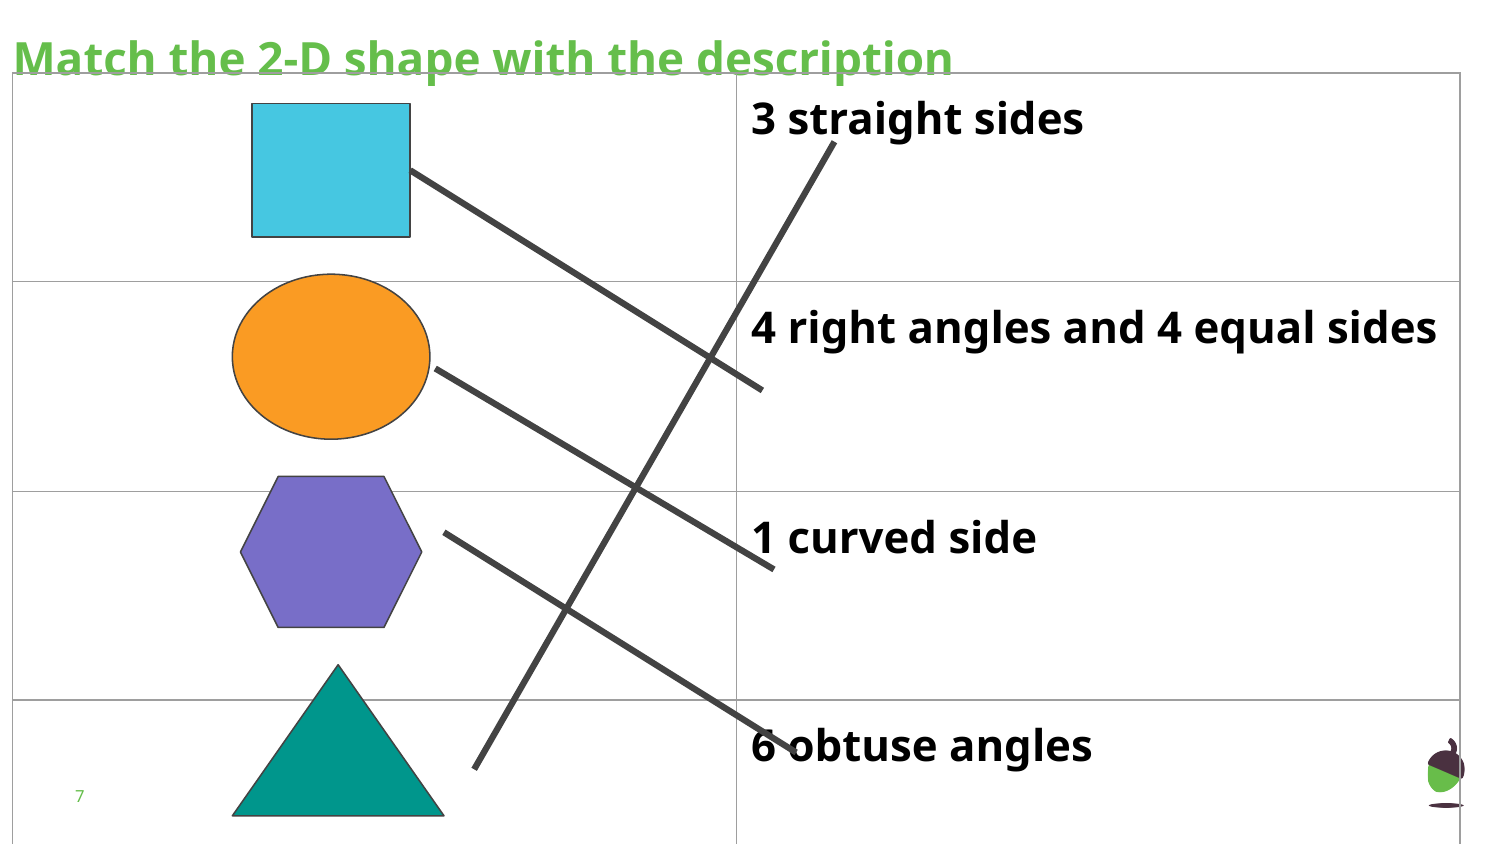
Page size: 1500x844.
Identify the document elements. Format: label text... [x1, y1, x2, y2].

title Match the 2-D shape with the description [12, 21, 1362, 72]
text_box [232, 664, 444, 816]
table_cell [13, 492, 438, 699]
table_cell 6 obtuse angles [737, 701, 1459, 844]
table_header 3 straight sides [737, 74, 1459, 281]
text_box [409, 169, 468, 391]
table_cell [13, 701, 736, 844]
text_box [252, 103, 411, 238]
picture [1461, 738, 1465, 808]
text_box [232, 274, 416, 440]
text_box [473, 141, 835, 770]
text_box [443, 578, 468, 753]
table_cell [13, 282, 429, 491]
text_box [434, 368, 775, 570]
table_header [13, 74, 736, 281]
table_cell 4 right angles and 4 equal sides [839, 282, 1459, 491]
text_box [240, 476, 422, 628]
table_cell 1 curved side [839, 492, 1459, 699]
